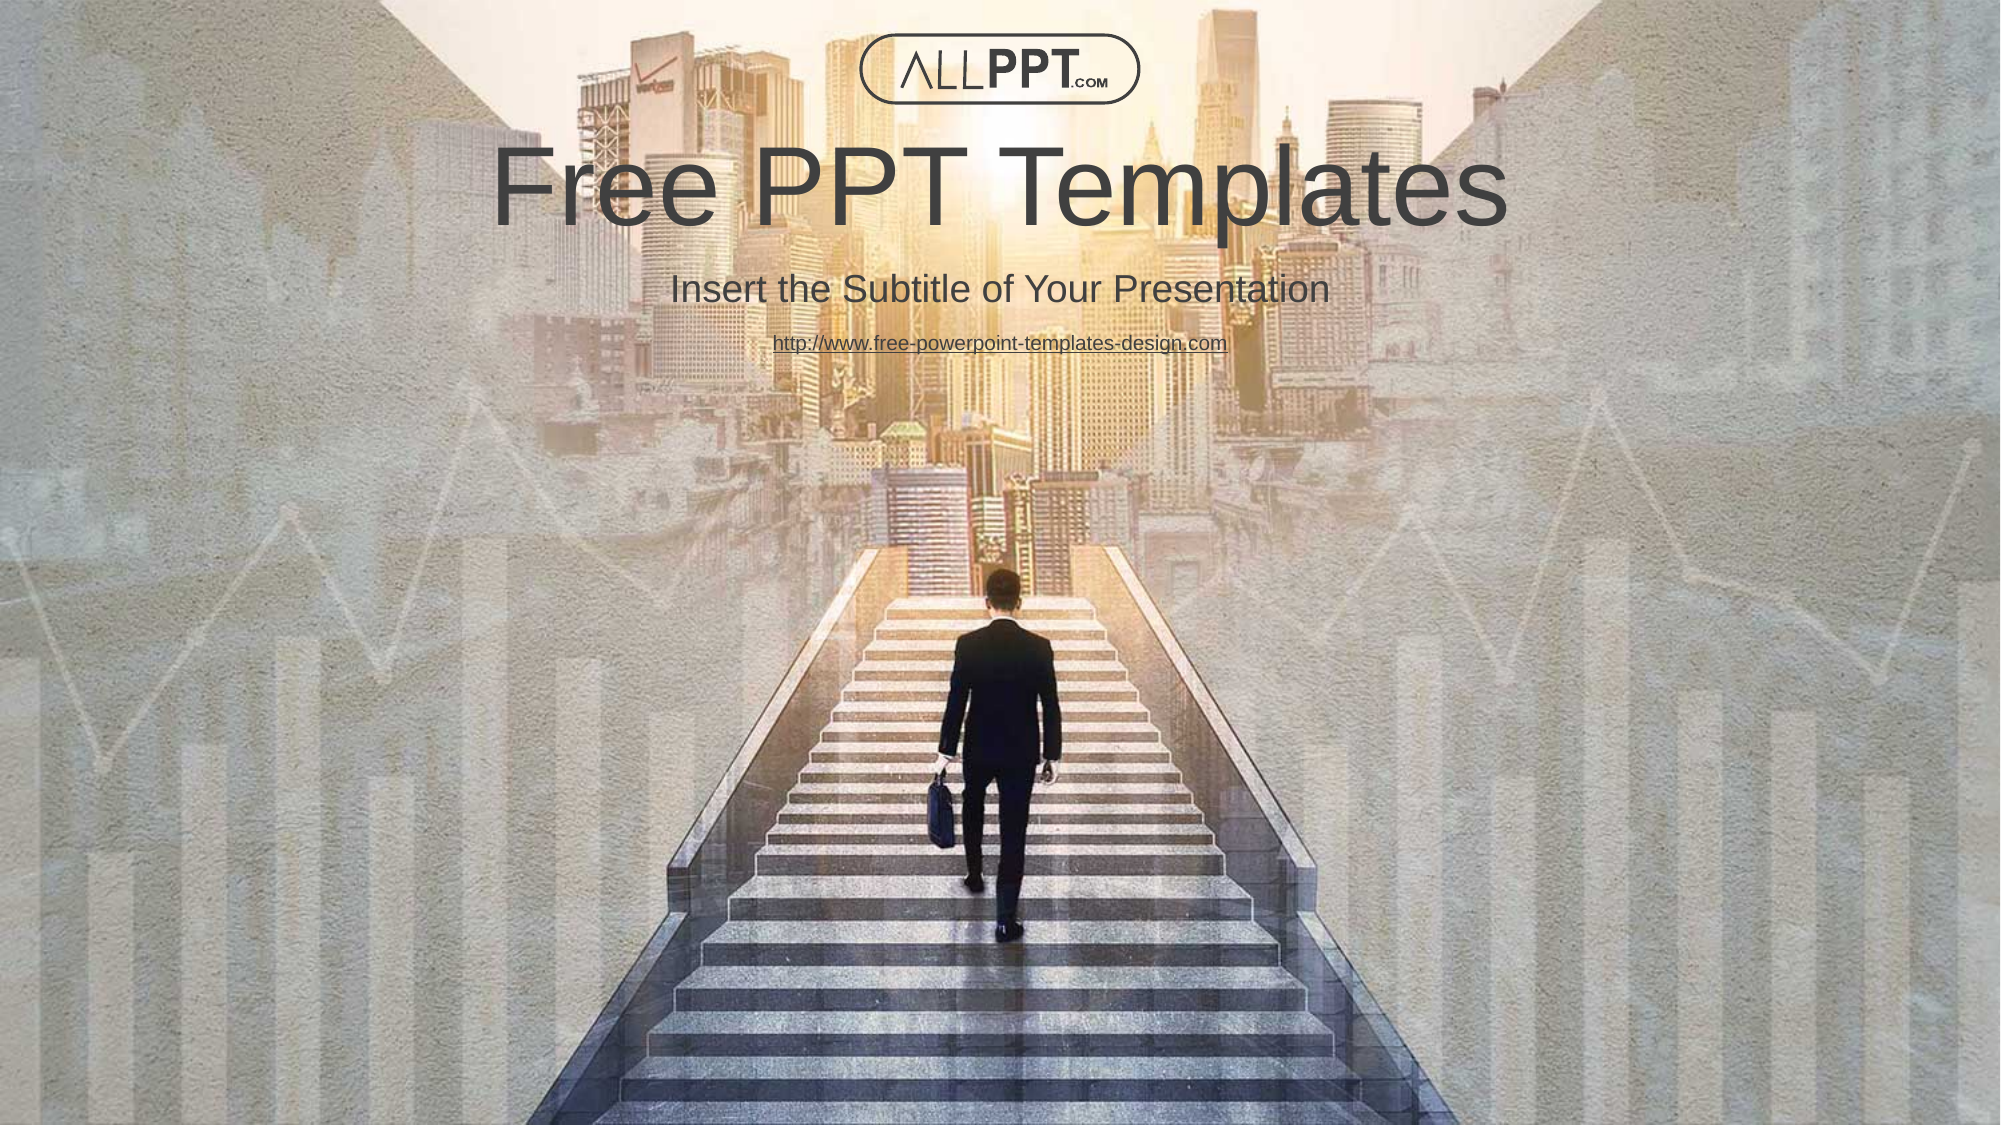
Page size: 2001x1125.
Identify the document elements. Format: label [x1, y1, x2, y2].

text_box [0, 33, 2000, 363]
picture [0, 0, 2001, 1125]
